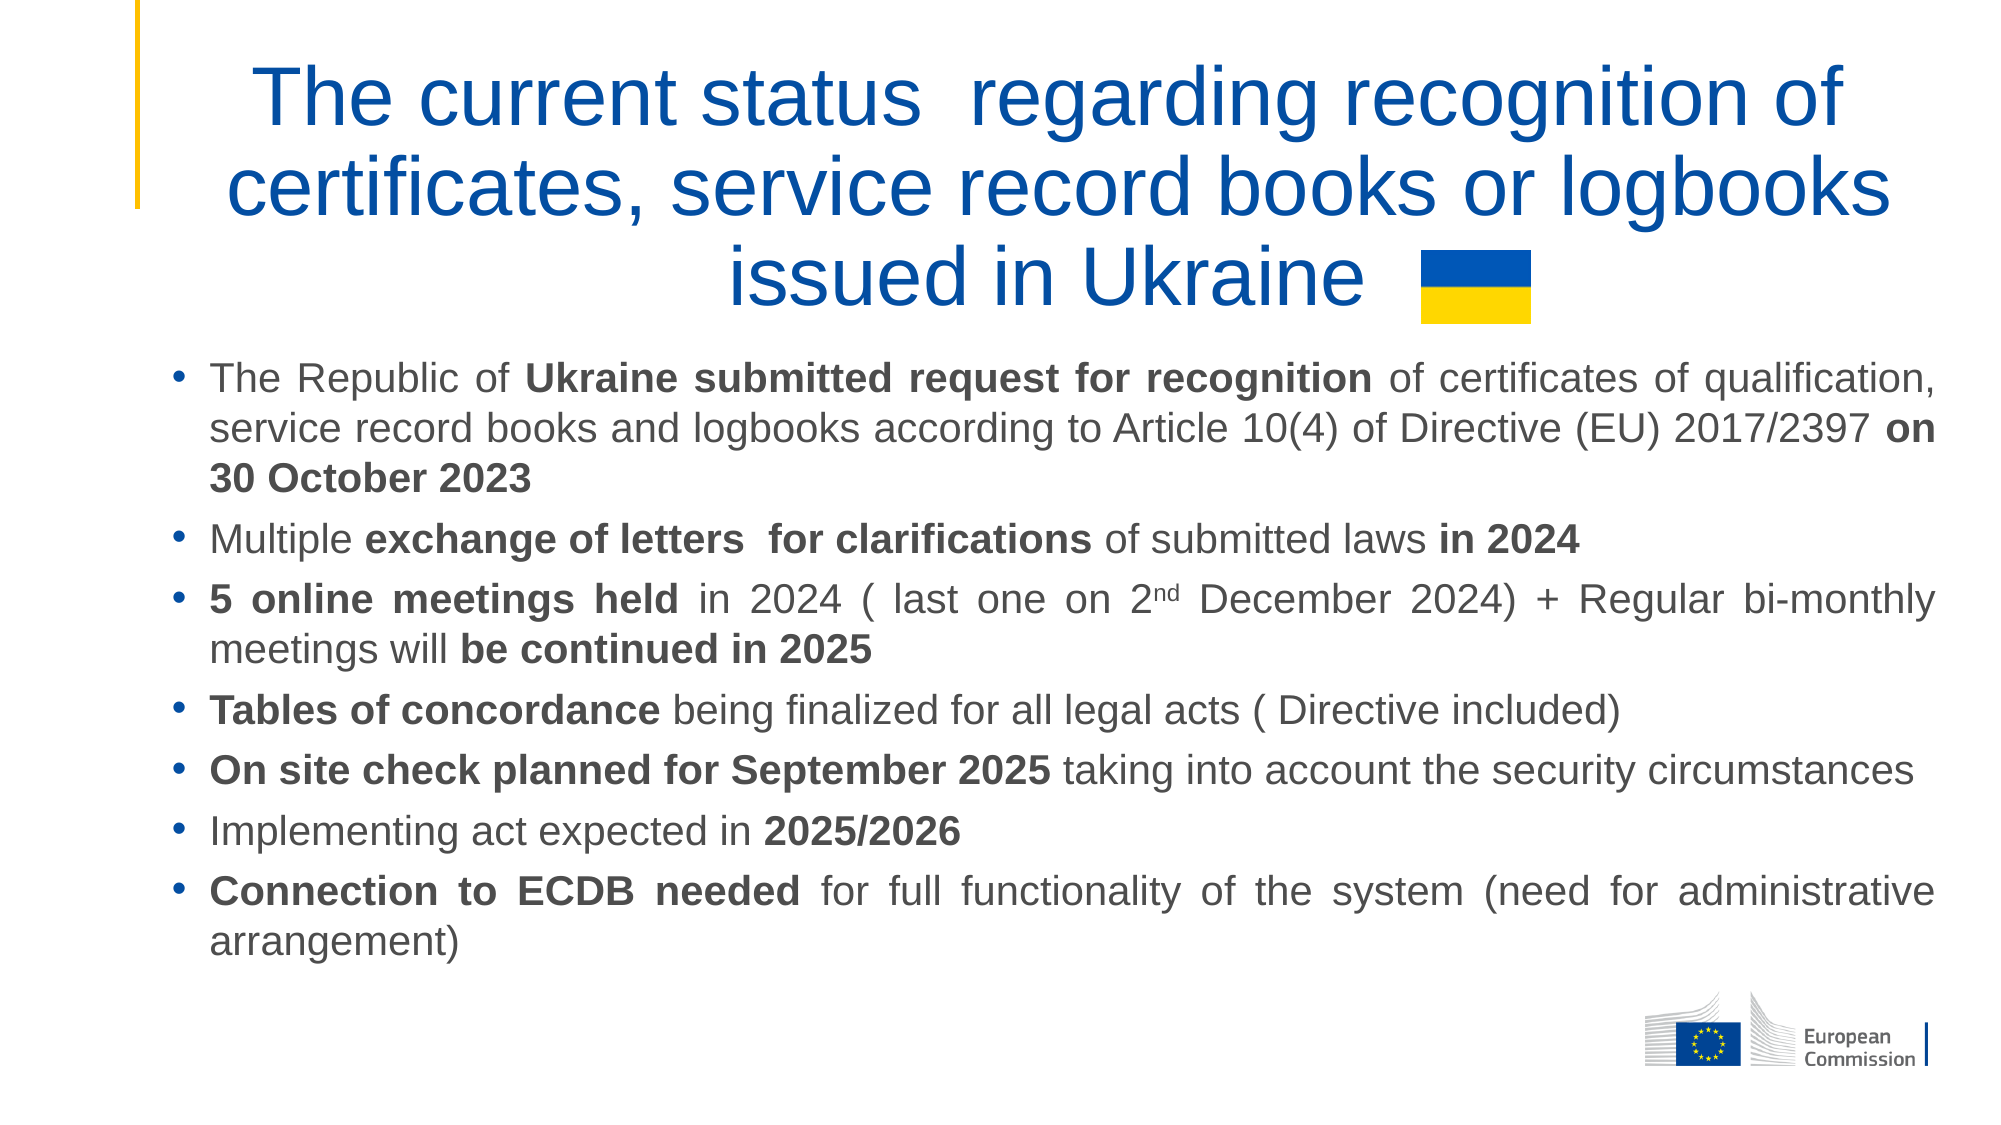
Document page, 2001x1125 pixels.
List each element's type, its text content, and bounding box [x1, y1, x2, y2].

list The Republic of Ukraine submitted request for recognition of certificates of qualification, service record books and logbooks according to Article 10(4) of Directive (EU) 2017/2397 on 30 October 2023 Multiple exchange of letters for clarifications of submitted laws in 2024 5 online meetings held in 2024 ( last one on 2nd December 2024) + Regular bi-monthly meetings will be continued in 2025 Tables of concordance being finalized for all legal acts ( Directive included) On site check planned for September 2025 taking into account the security circumstances Implementing act expected in 2025/2026 Connection to ECDB needed for full functionality of the system (need for administrative arrangement) [81, 343, 1952, 1125]
picture [1421, 250, 1531, 324]
title The current status regarding recognition of certificates, service record books or logbooks issued in Ukraine [154, 194, 1965, 324]
